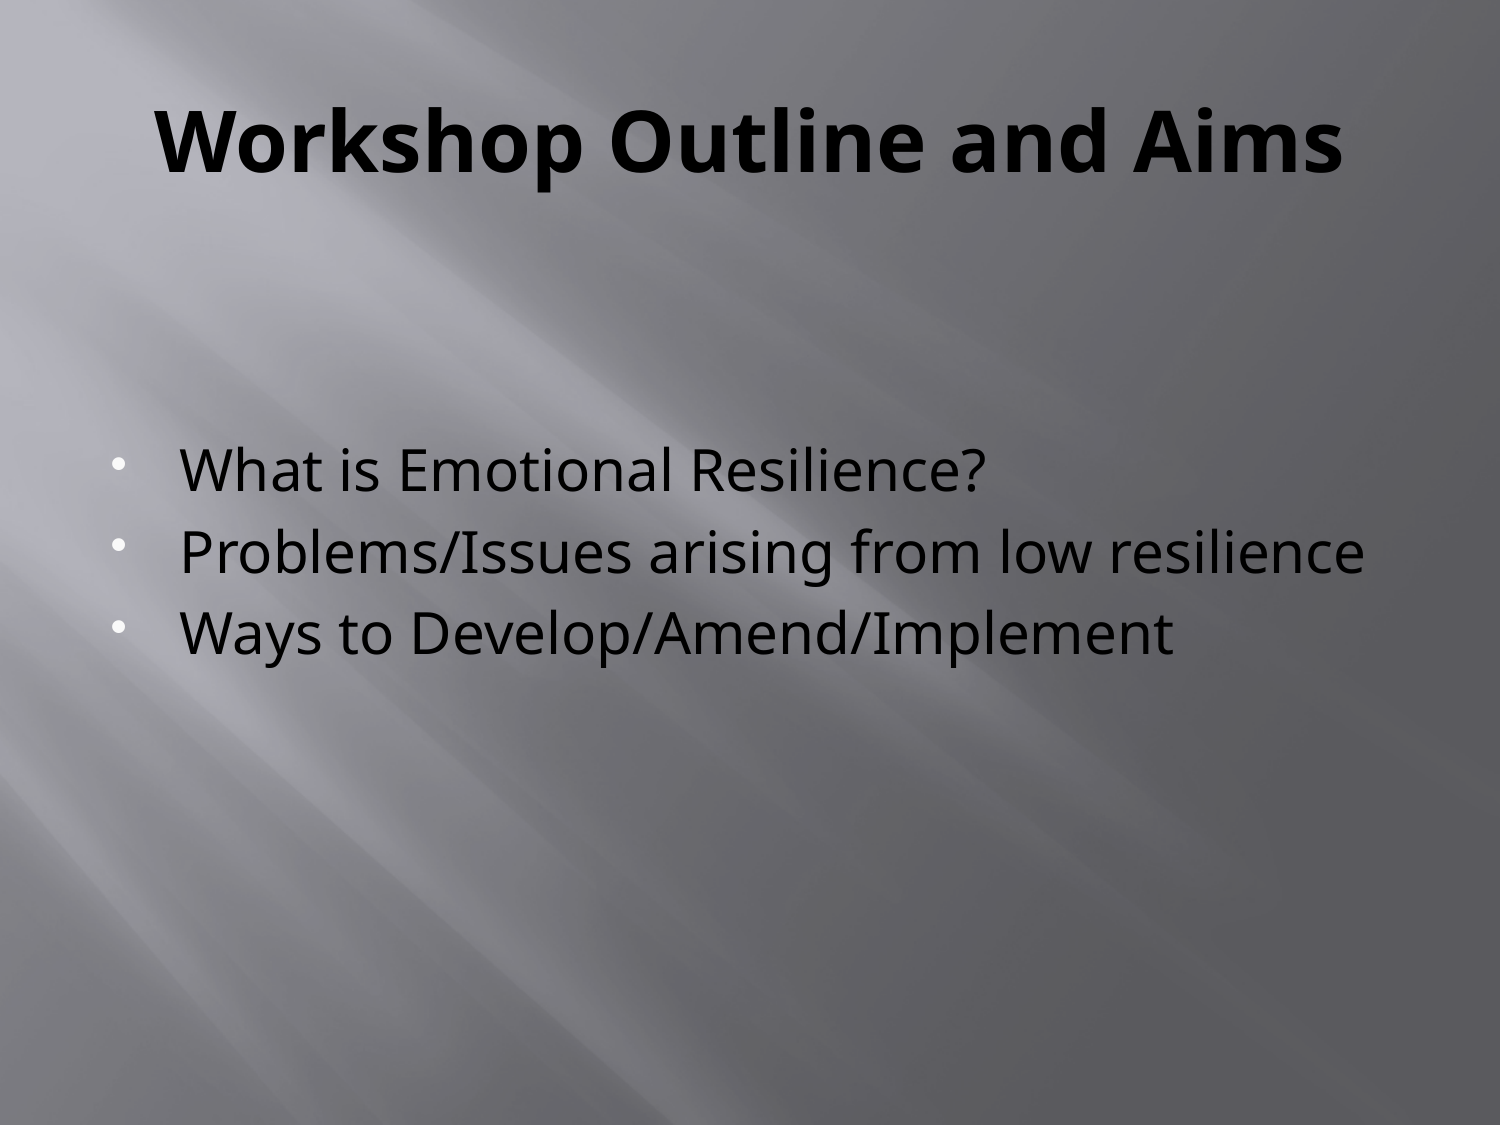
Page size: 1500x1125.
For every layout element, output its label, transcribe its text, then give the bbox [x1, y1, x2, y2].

list What is Emotional Resilience? Problems/Issues arising from low resilience Ways to Develop/Amend/Implement [74, 262, 1426, 1036]
title Workshop Outline and Aims [75, 45, 1425, 233]
